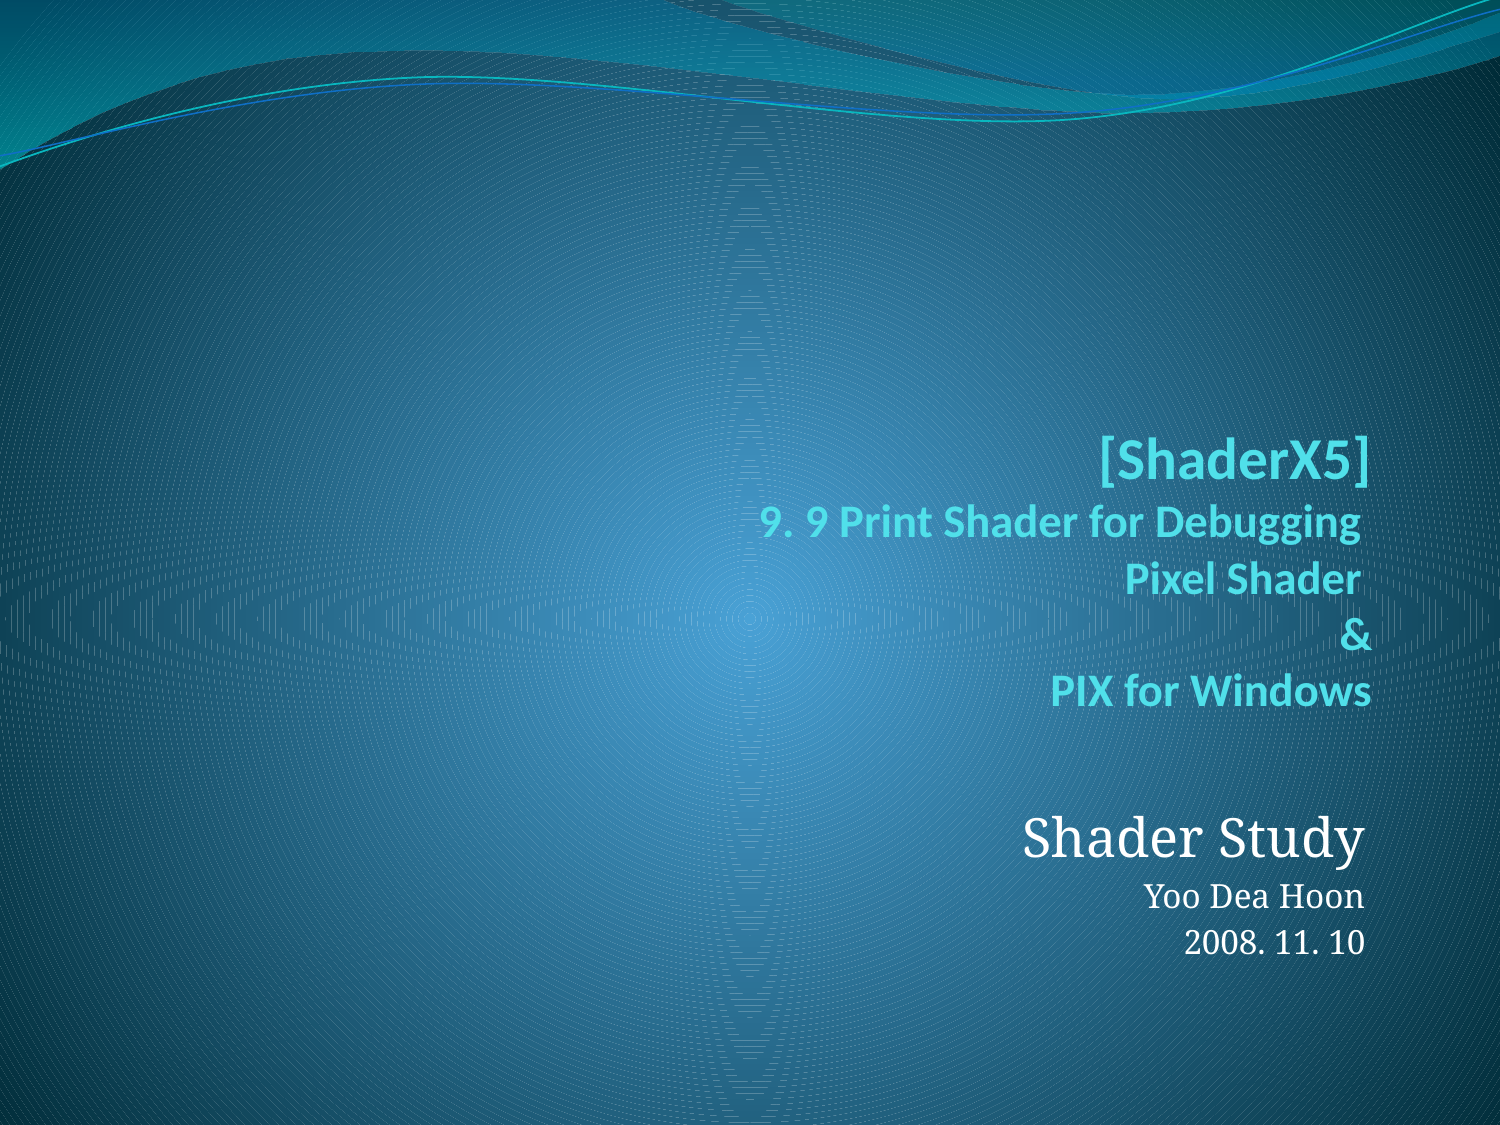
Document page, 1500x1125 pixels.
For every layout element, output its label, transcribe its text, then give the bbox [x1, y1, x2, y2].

subtitle Shader Study Yoo Dea Hoon 2008. 11. 10 [87, 720, 1376, 1008]
title [ShaderX5] 9. 9 Print Shader for Debugging Pixel Shader & PIX for Windows [87, 415, 1376, 716]
